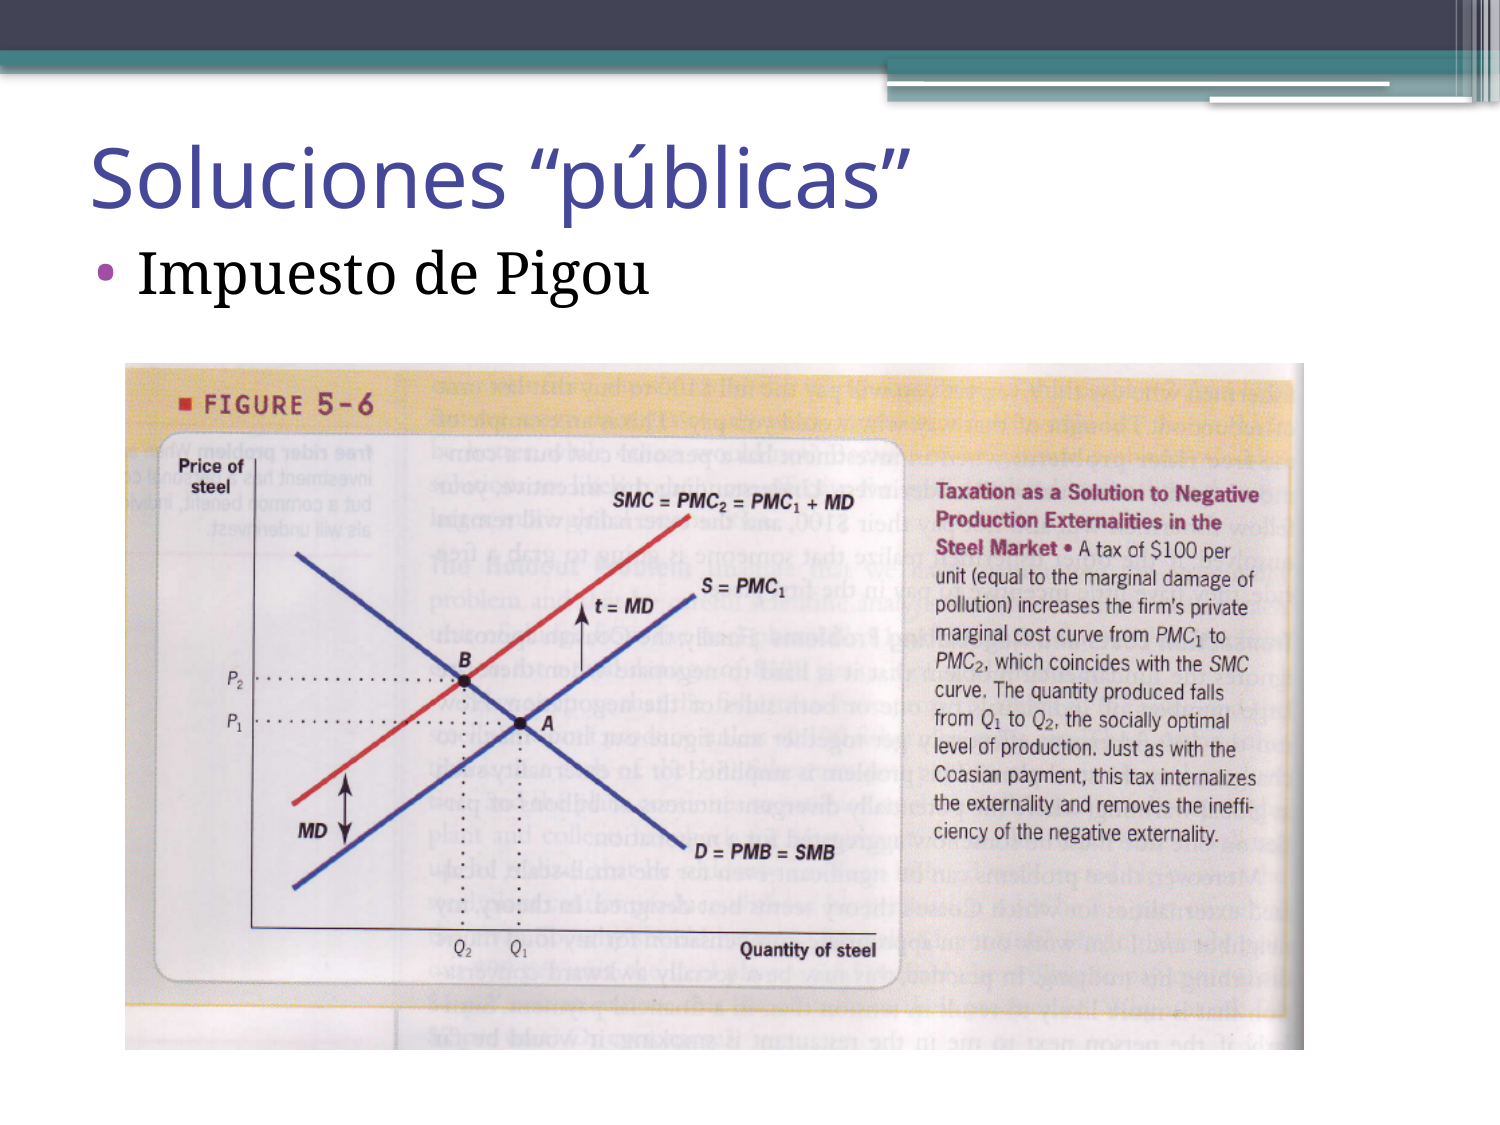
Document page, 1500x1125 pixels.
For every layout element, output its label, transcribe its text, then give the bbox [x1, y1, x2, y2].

list Impuesto de Pigou [62, 228, 1413, 988]
picture [124, 363, 1304, 1051]
title Soluciones “públicas” [75, 87, 1425, 263]
